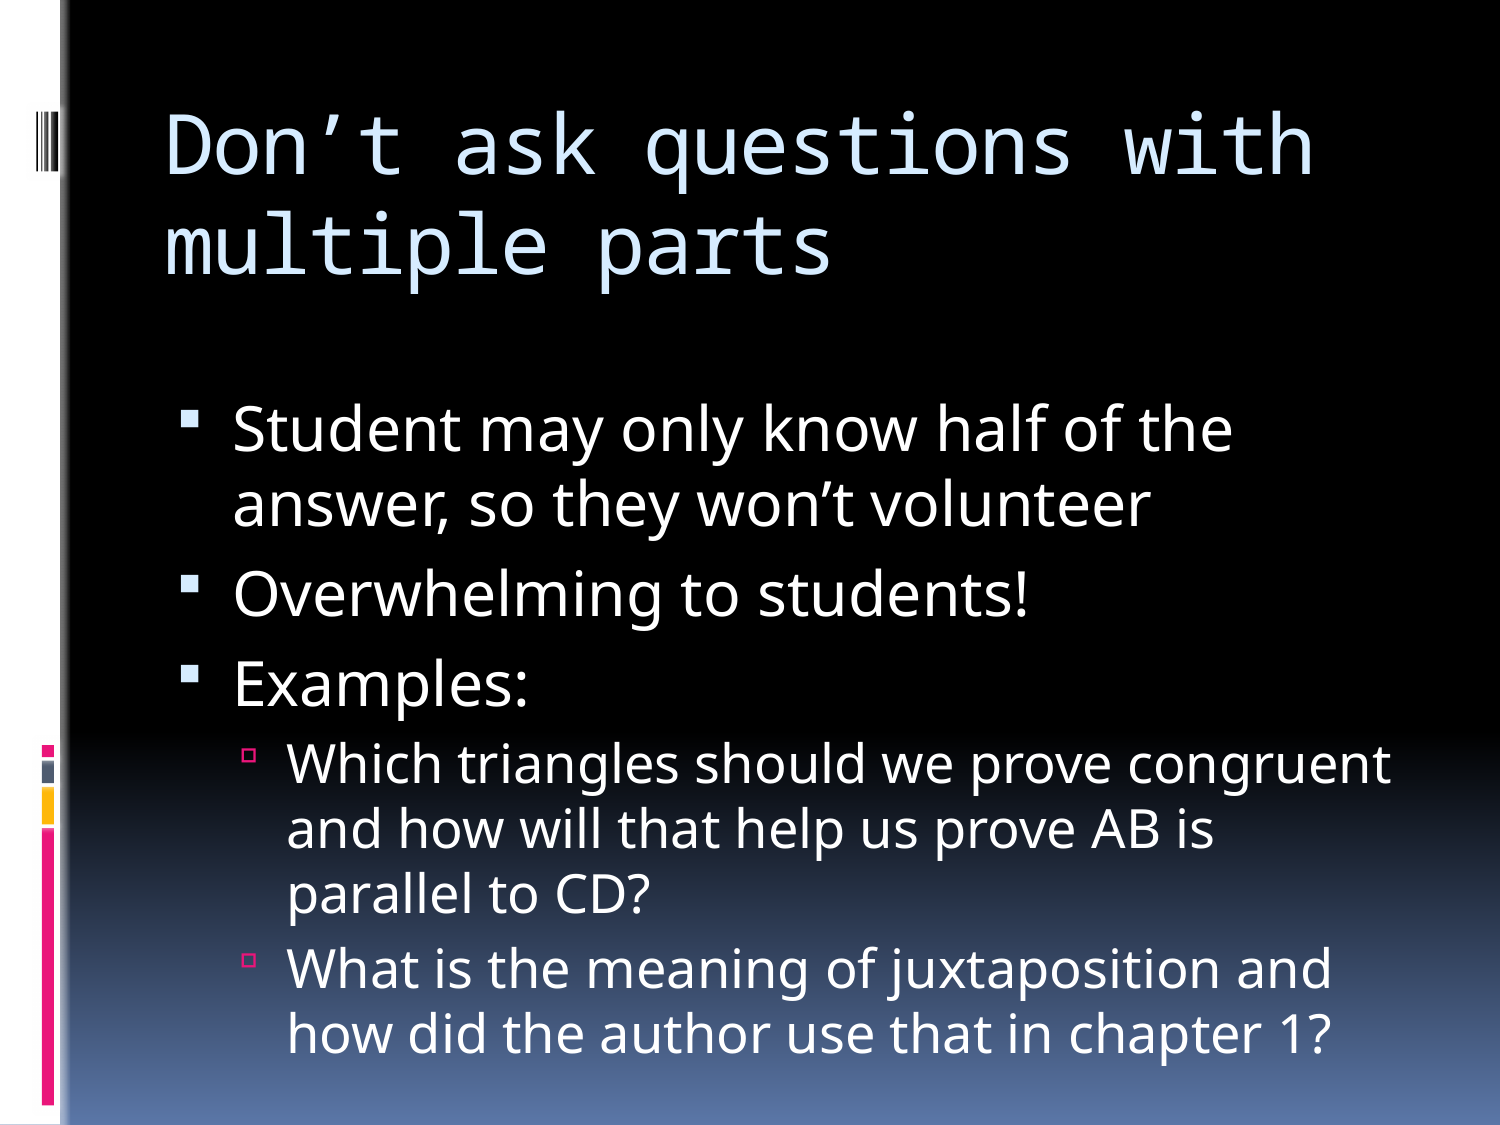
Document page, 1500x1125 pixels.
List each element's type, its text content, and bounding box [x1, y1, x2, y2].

list Student may only know half of the answer, so they won’t volunteer Overwhelming to students! Examples: Which triangles should we prove congruent and how will that help us prove AB is parallel to CD? What is the meaning of juxtaposition and how did the author use that in chapter 1? [150, 292, 1425, 1043]
title Don’t ask questions with multiple parts [150, 83, 1425, 234]
